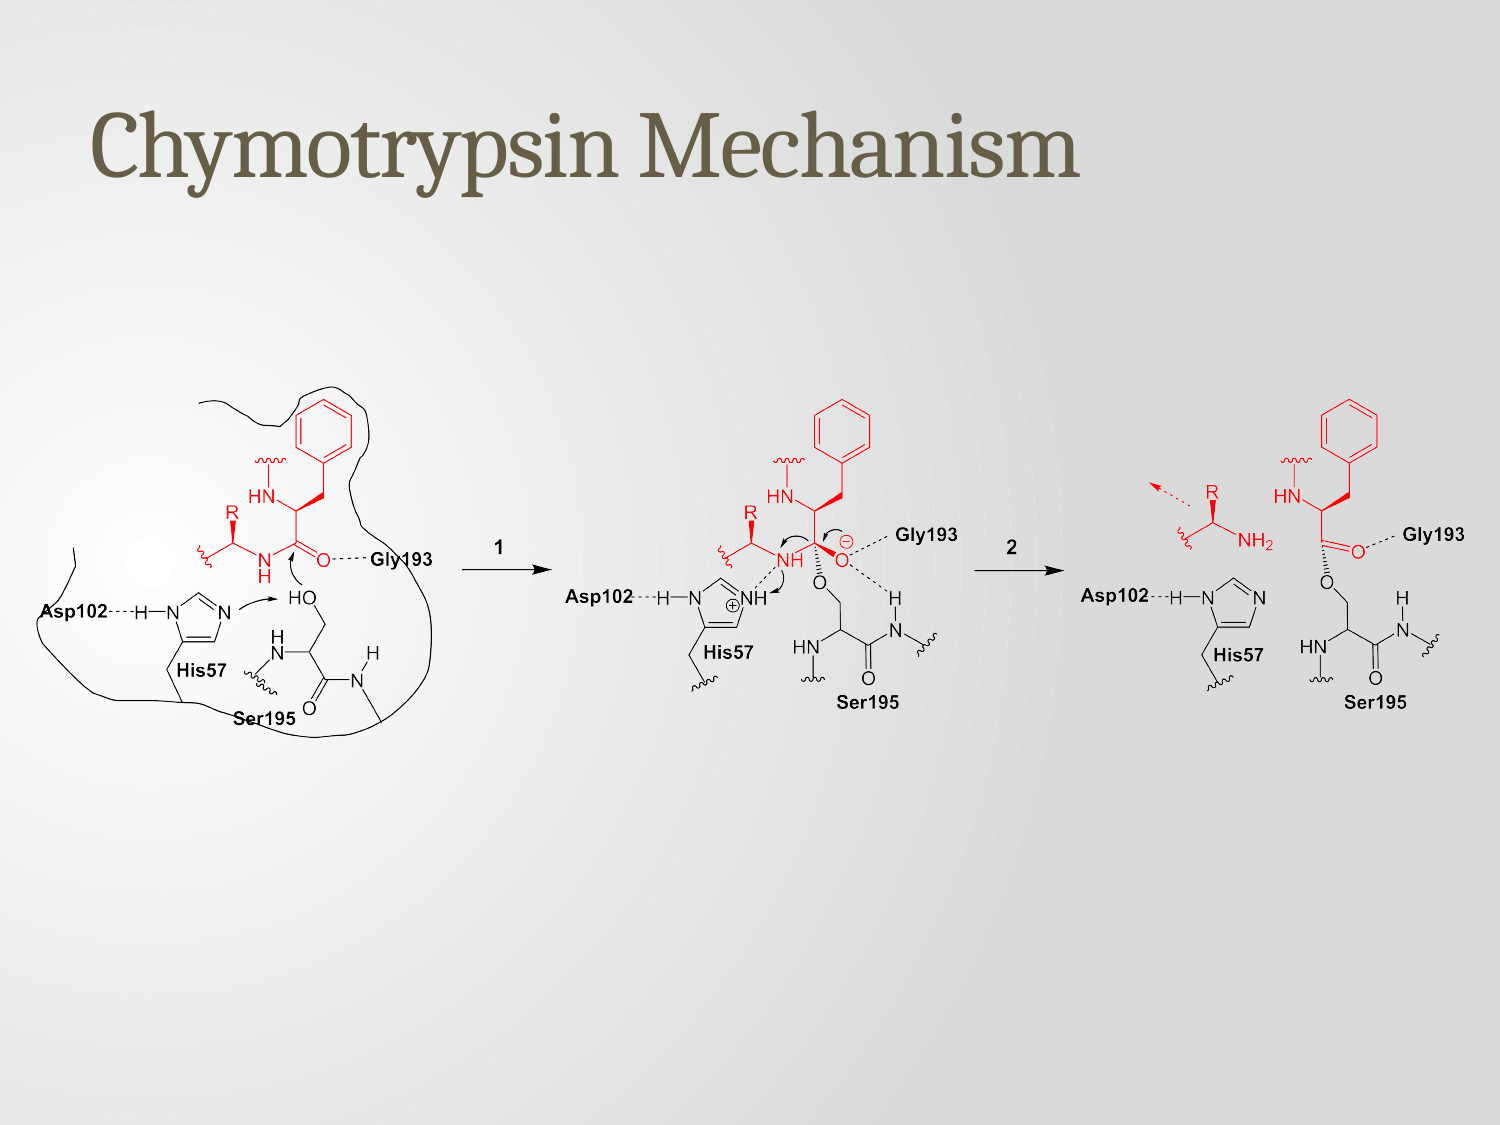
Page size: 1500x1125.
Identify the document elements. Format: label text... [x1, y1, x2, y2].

title Chymotrypsin Mechanism [75, 45, 1325, 233]
picture [30, 381, 1470, 744]
